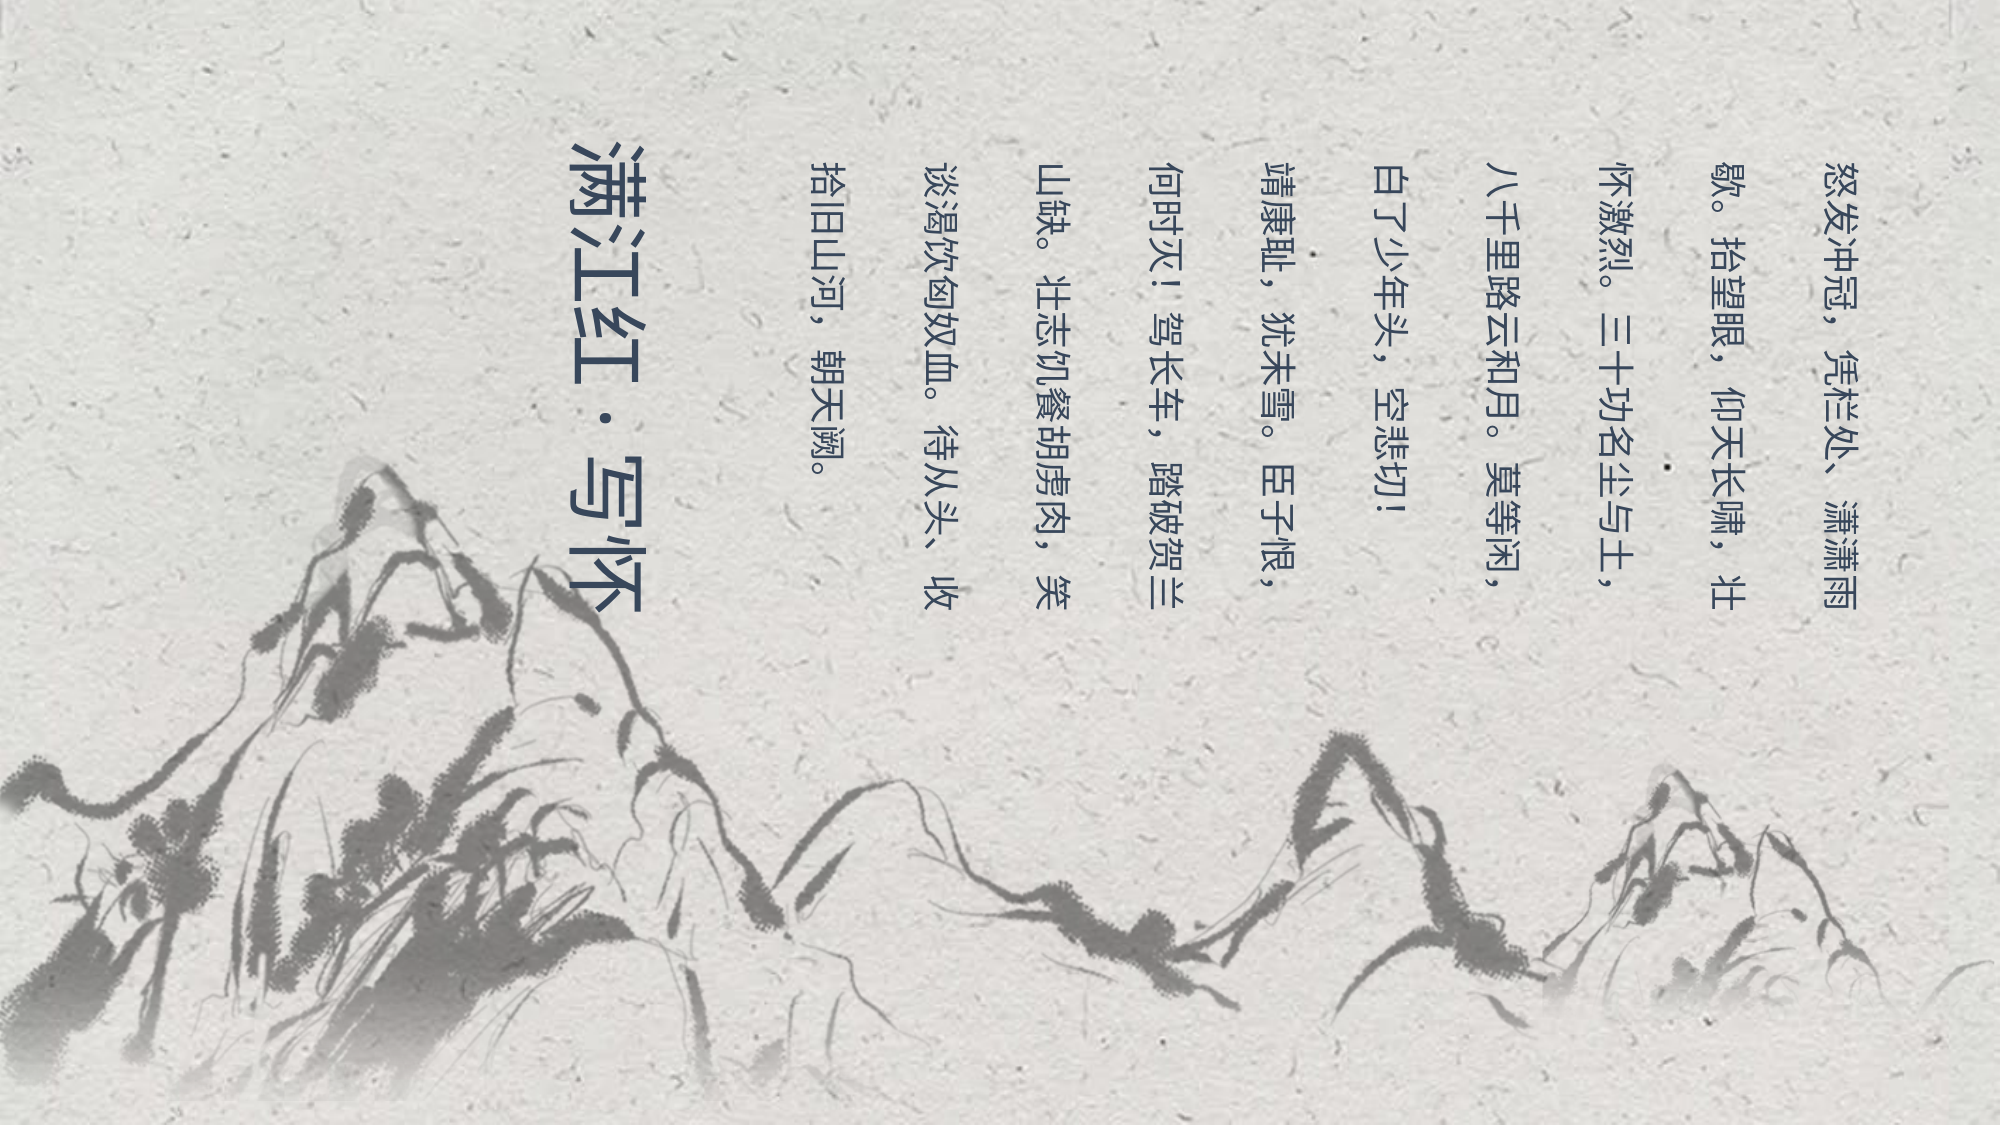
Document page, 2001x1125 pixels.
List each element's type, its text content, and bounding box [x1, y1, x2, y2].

text_box 满江红·写怀 [572, 123, 817, 390]
text_box 怒发冲冠，凭栏处、潇潇雨歇。抬望眼，仰天长啸，壮怀激烈。三十功名尘与土，八千里路云和月。莫等闲，白了少年头，空悲切！ 靖康耻，犹未雪。臣子恨，何时灭！驾长车，踏破贺兰山缺。壮志饥餐胡虏肉，笑谈渴饮匈奴血。待从头、收拾旧山河，朝天阙。 [817, 146, 1940, 390]
picture [0, 0, 2000, 1125]
